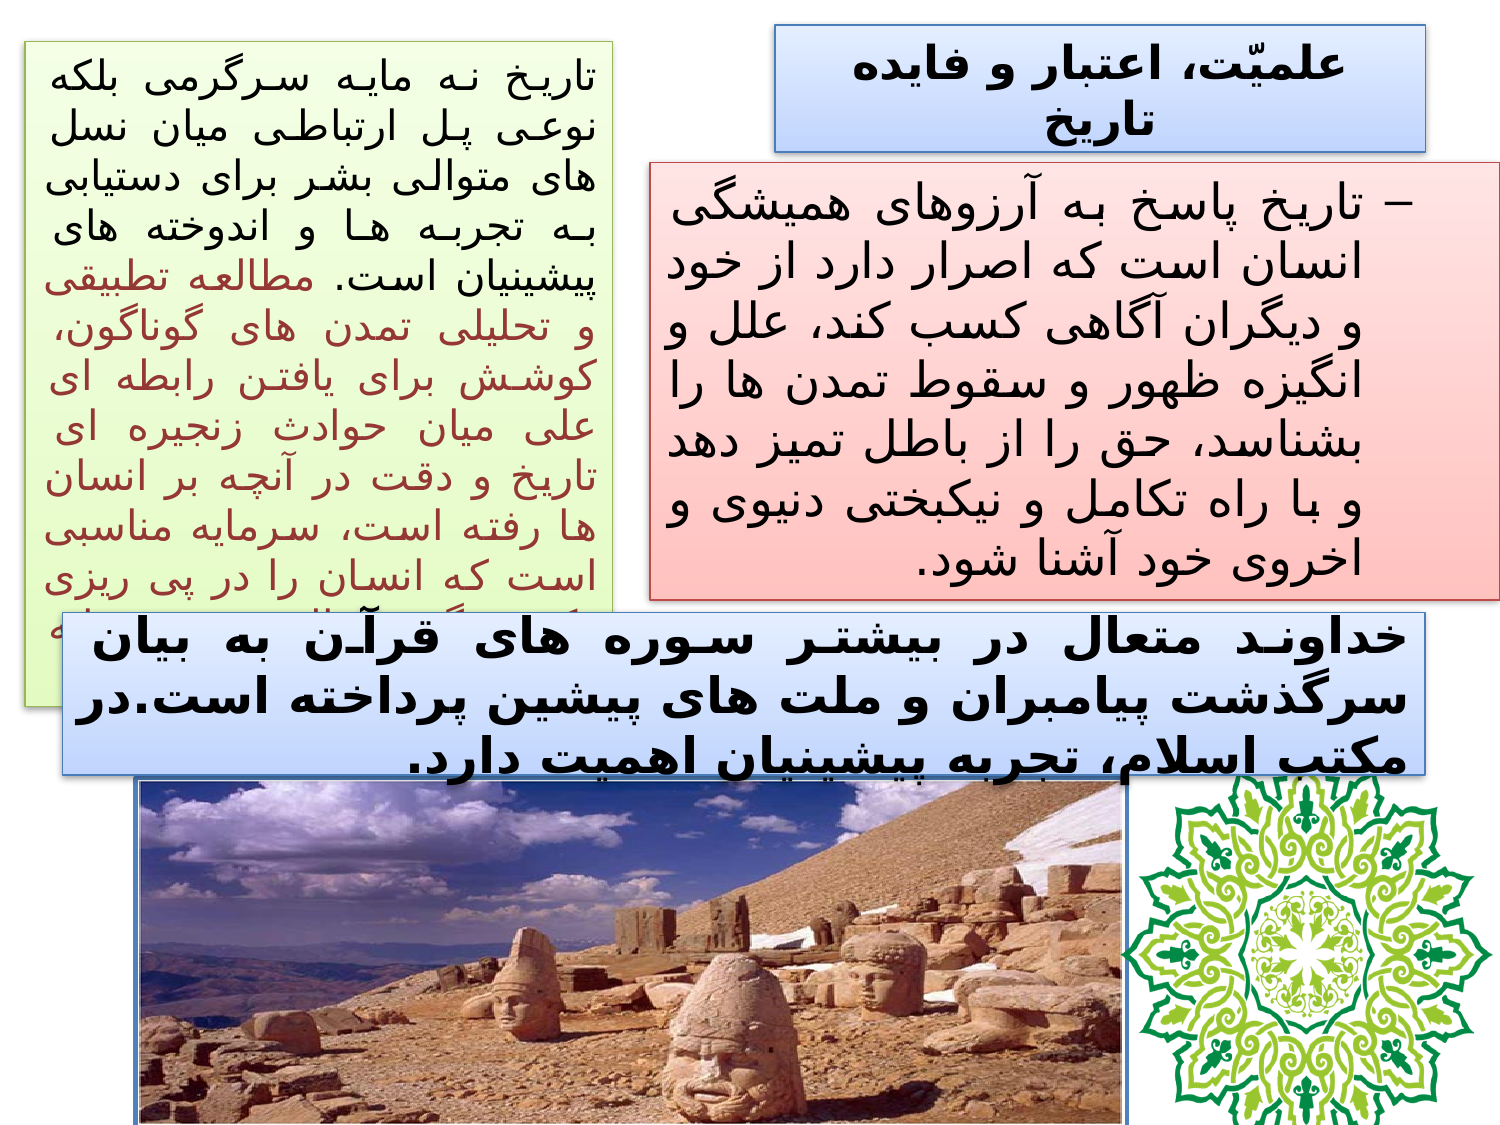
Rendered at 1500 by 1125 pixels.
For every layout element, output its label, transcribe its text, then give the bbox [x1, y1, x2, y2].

list تاریخ پاسخ به آرزوهای همیشگی انسان است که اصرار دارد از خود و دیگران آگاهی کسب کند، علل و انگیزه ظهور و سقوط تمدن ها را بشناسد، حق را از باطل تمیز دهد و با راه تکامل و نیکبختی دنیوی و اخروی خود آشنا شود. [649, 162, 1500, 601]
text_box تاریخ نه مایه سرگرمی بلکه نوعی پل ارتباطی میان نسل های متوالی بشر برای دستیابی به تجربه ها و اندوخته های پیشینیان است. مطالعه تطبیقی و تحلیلی تمدن های گوناگون، کوشش برای یافتن رابطه ای علی میان حوادث زنجیره ای تاریخ و دقت در آنچه بر انسان ها رفته است، سرمایه مناسبی است که انسان را در پی ریزی یک زندگی سالم و خردمندانه یاری می رساند. [24, 41, 613, 707]
text_box خداوند متعال در بیشتر سوره های قرآن به بیان سرگذشت پیامبران و ملت های پیشین پرداخته است.در مکتب اسلام، تجربه پیشینیان اهمیت دارد. [62, 612, 1426, 776]
picture [137, 737, 1500, 1125]
text_box علمیّت، اعتبار و فایده تاریخ [774, 24, 1426, 153]
picture [99, 274, 538, 710]
